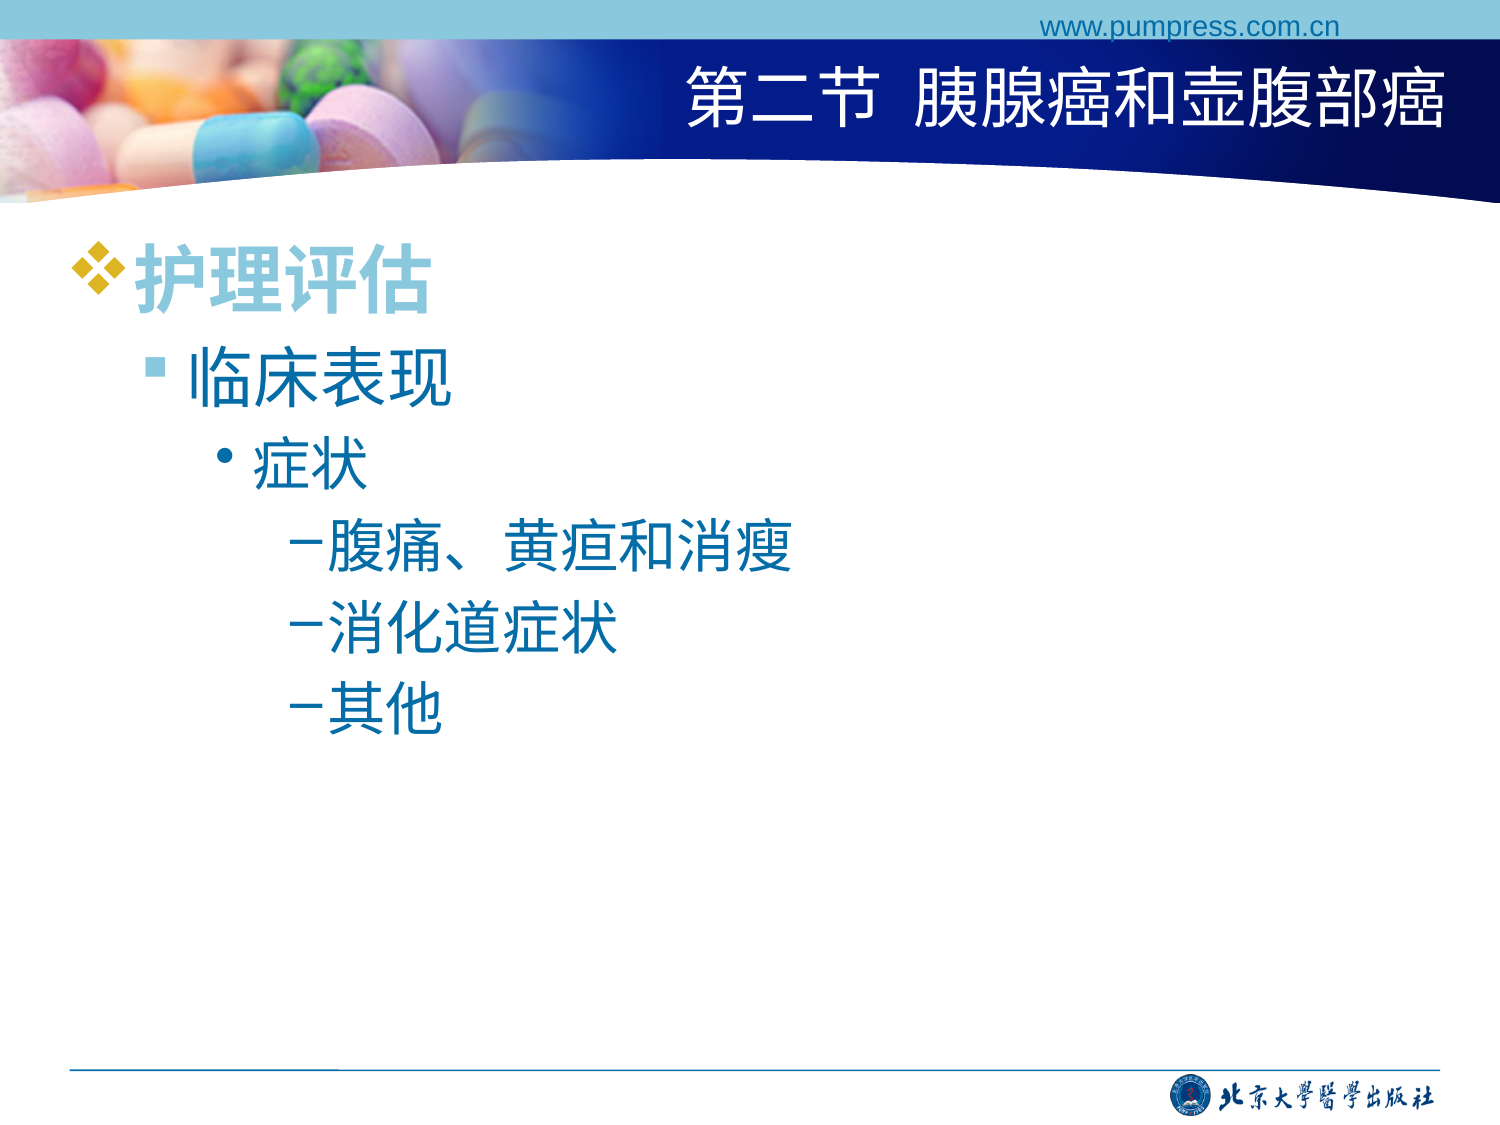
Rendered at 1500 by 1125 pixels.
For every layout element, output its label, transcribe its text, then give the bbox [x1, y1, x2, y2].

title 第二节 胰腺癌和壶腹部癌 [137, 49, 1463, 143]
list 护理评估 临床表现 症状 腹痛、黄疸和消瘦 消化道症状 其他 [49, 224, 1463, 1026]
picture [1170, 1074, 1436, 1118]
picture [0, 40, 1500, 203]
slide_number www.pumpress.com.cn [1025, 0, 1463, 38]
